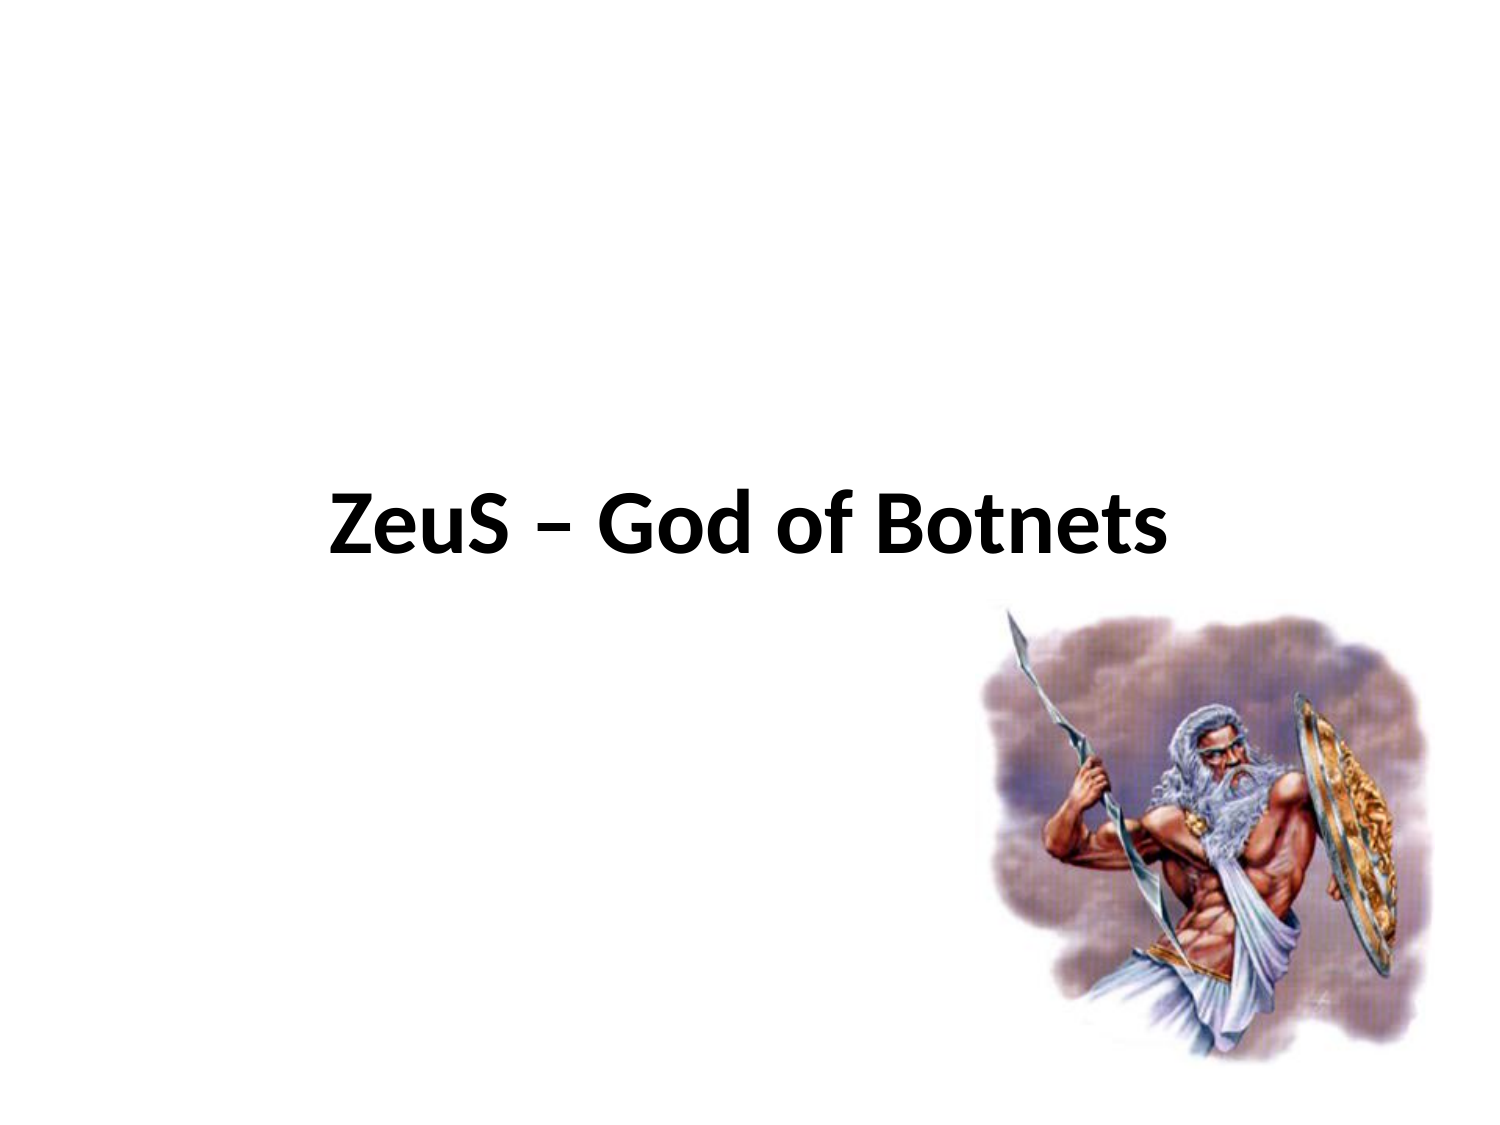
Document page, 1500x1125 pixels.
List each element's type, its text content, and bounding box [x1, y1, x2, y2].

picture [974, 599, 1435, 1069]
list ZeuS – God of Botnets [75, 262, 1425, 1005]
